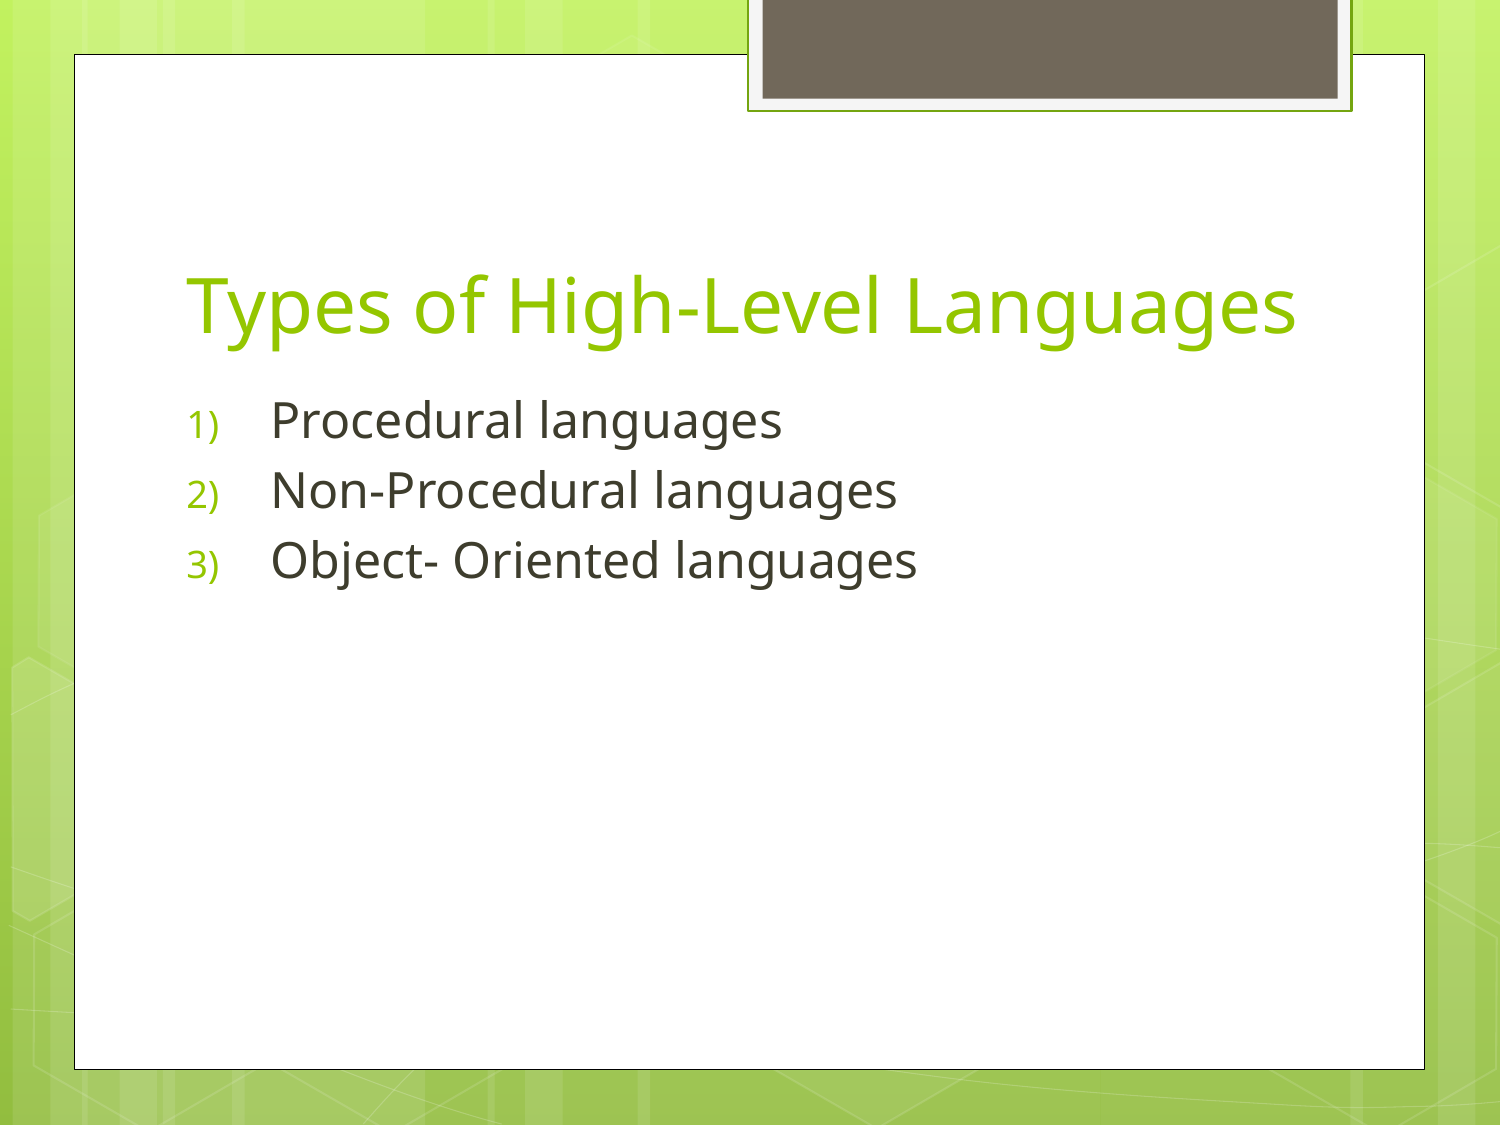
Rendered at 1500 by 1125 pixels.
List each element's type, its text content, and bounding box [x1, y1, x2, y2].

title Types of High-Level Languages [171, 168, 1324, 357]
list Procedural languages Non-Procedural languages Object- Oriented languages [171, 381, 1283, 957]
